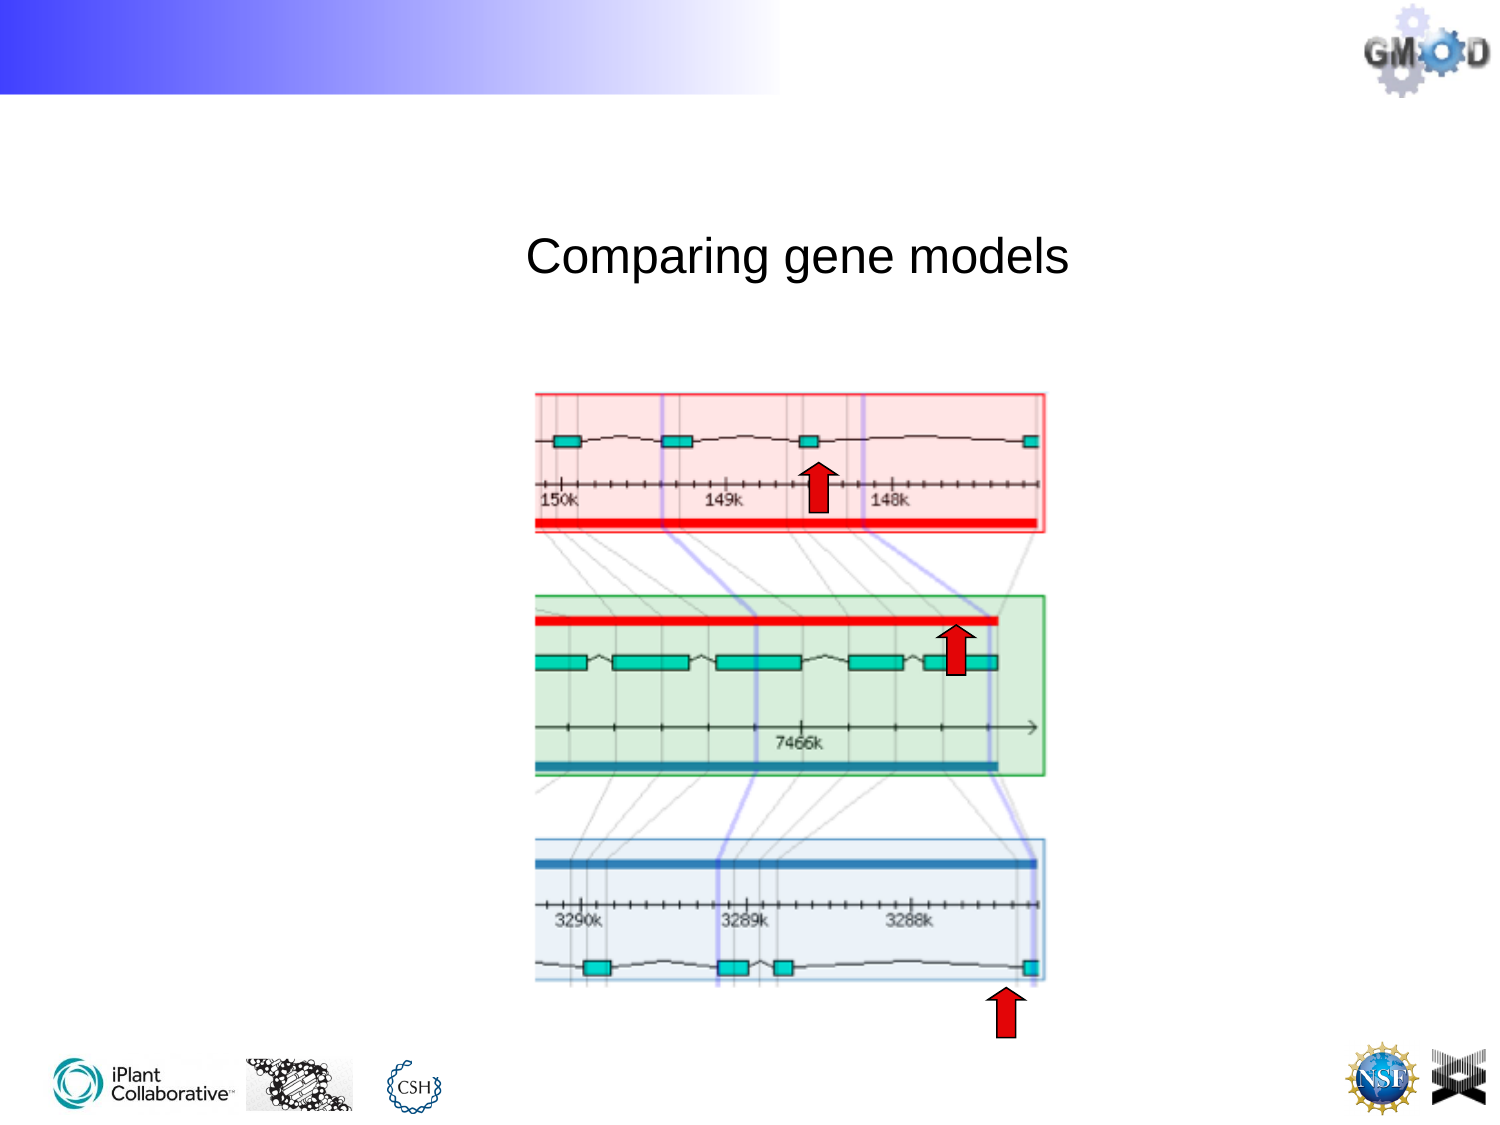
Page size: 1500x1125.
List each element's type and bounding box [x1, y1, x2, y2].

picture [382, 181, 1206, 1116]
picture [39, 1053, 240, 1115]
picture [246, 1056, 353, 1113]
picture [1344, 1040, 1420, 1116]
picture [1431, 1049, 1487, 1105]
